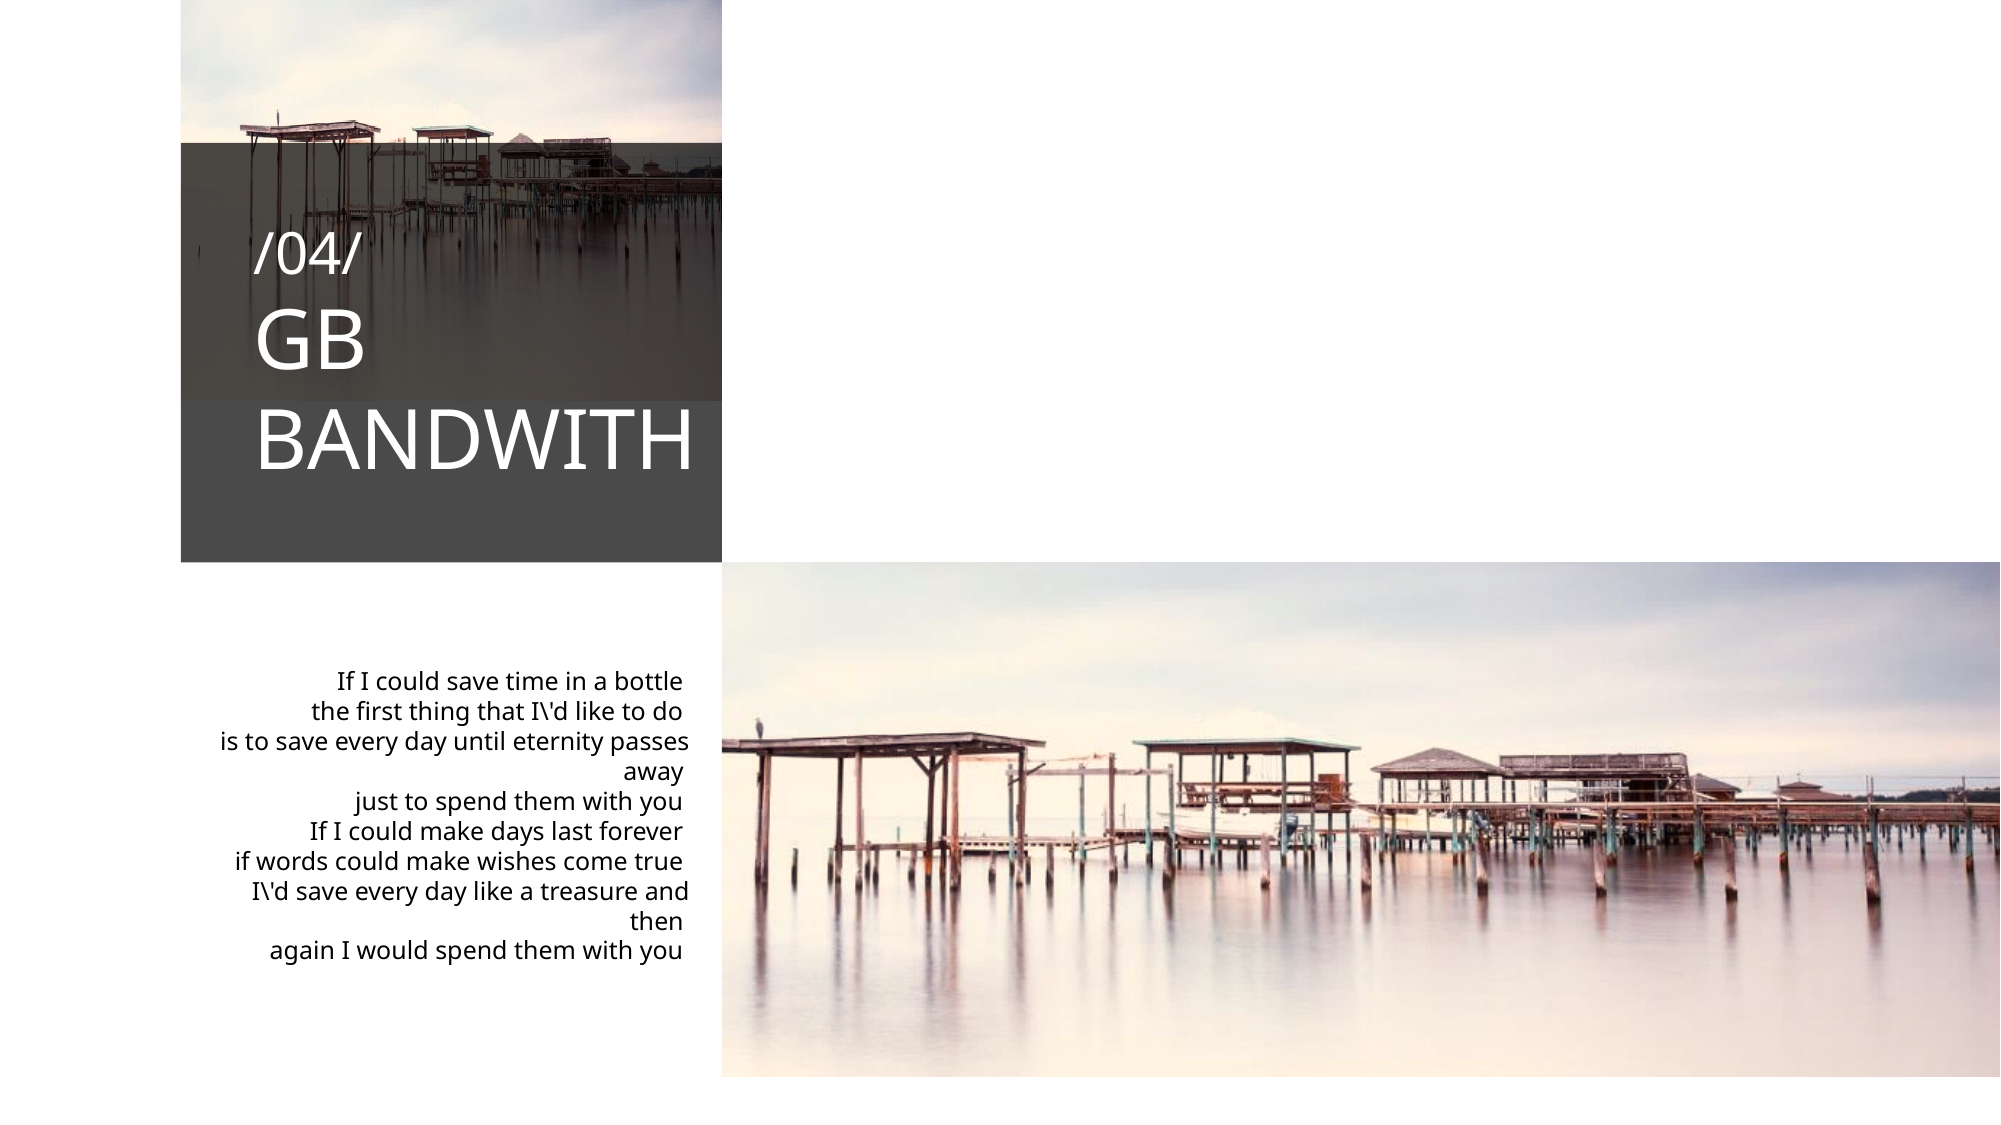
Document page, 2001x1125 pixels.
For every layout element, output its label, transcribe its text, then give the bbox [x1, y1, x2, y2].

picture [721, 562, 2000, 1077]
text_box /04/ GB BANDWITH [238, 208, 747, 594]
text_box [180, 402, 238, 563]
picture [180, 0, 722, 402]
text_box If I could save time in a bottle the first thing that I\'d like to do is to save every day until eternity passes away just to spend them with you If I could make days last forever if words could make wishes come true I\'d save every day like a treasure and then again I would spend them with you [197, 658, 705, 1003]
